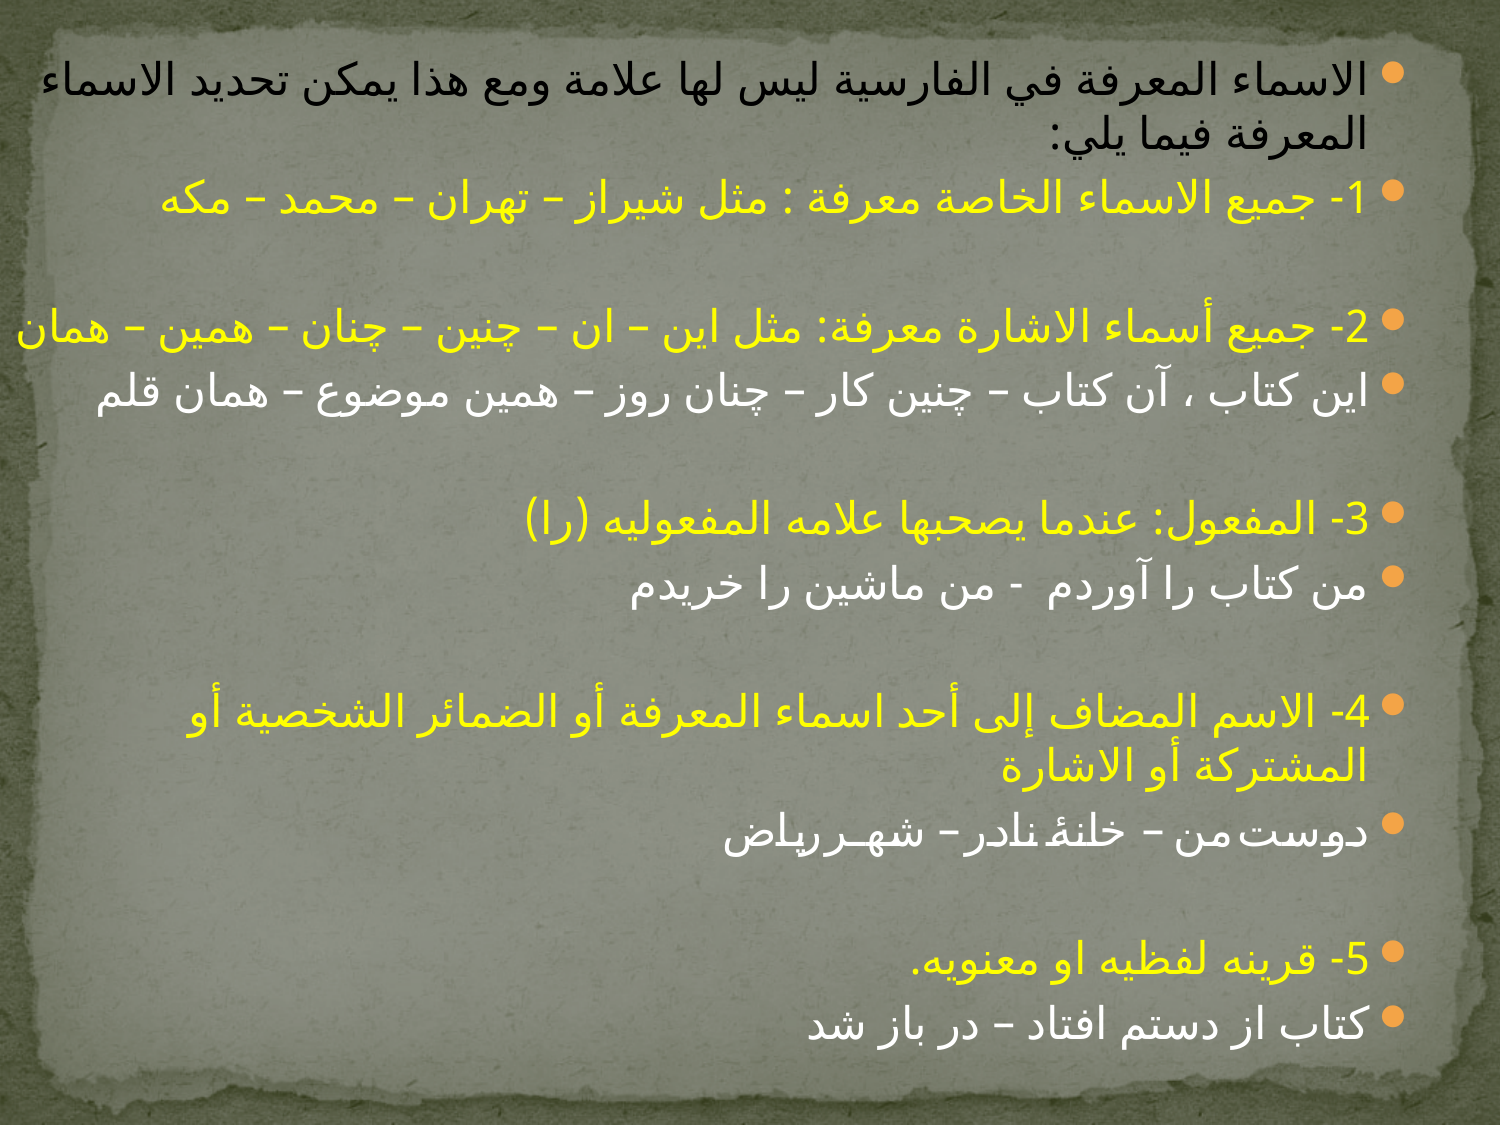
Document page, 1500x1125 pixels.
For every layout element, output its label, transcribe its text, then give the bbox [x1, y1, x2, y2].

list الاسماء المعرفة في الفارسية ليس لها علامة ومع هذا يمكن تحديد الاسماء المعرفة فيما يلي: 1- جميع الاسماء الخاصة معرفة : مثل شيراز – تهران – محمد – مكه 2- جميع أسماء الاشارة معرفة: مثل اين – ان – چنین – چنان – همین – همان این کتاب ، آن كتاب – چنین کار – چنان روز – همین موضوع – همان قلم 3- المفعول: عندما یصحبها علامه المفعولیه (را) من کتاب را آوردم - من ماشین را خریدم 4- الاسم المضاف إلى أحد اسماء المعرفة أو الضمائر الشخصية أو المشتركة أو الاشارة دوست من – خانۀ نادر – شهر ریاض 5- قرینه لفظیه او معنویه. کتاب از دستم افتاد – در باز شد [0, 42, 1425, 1118]
